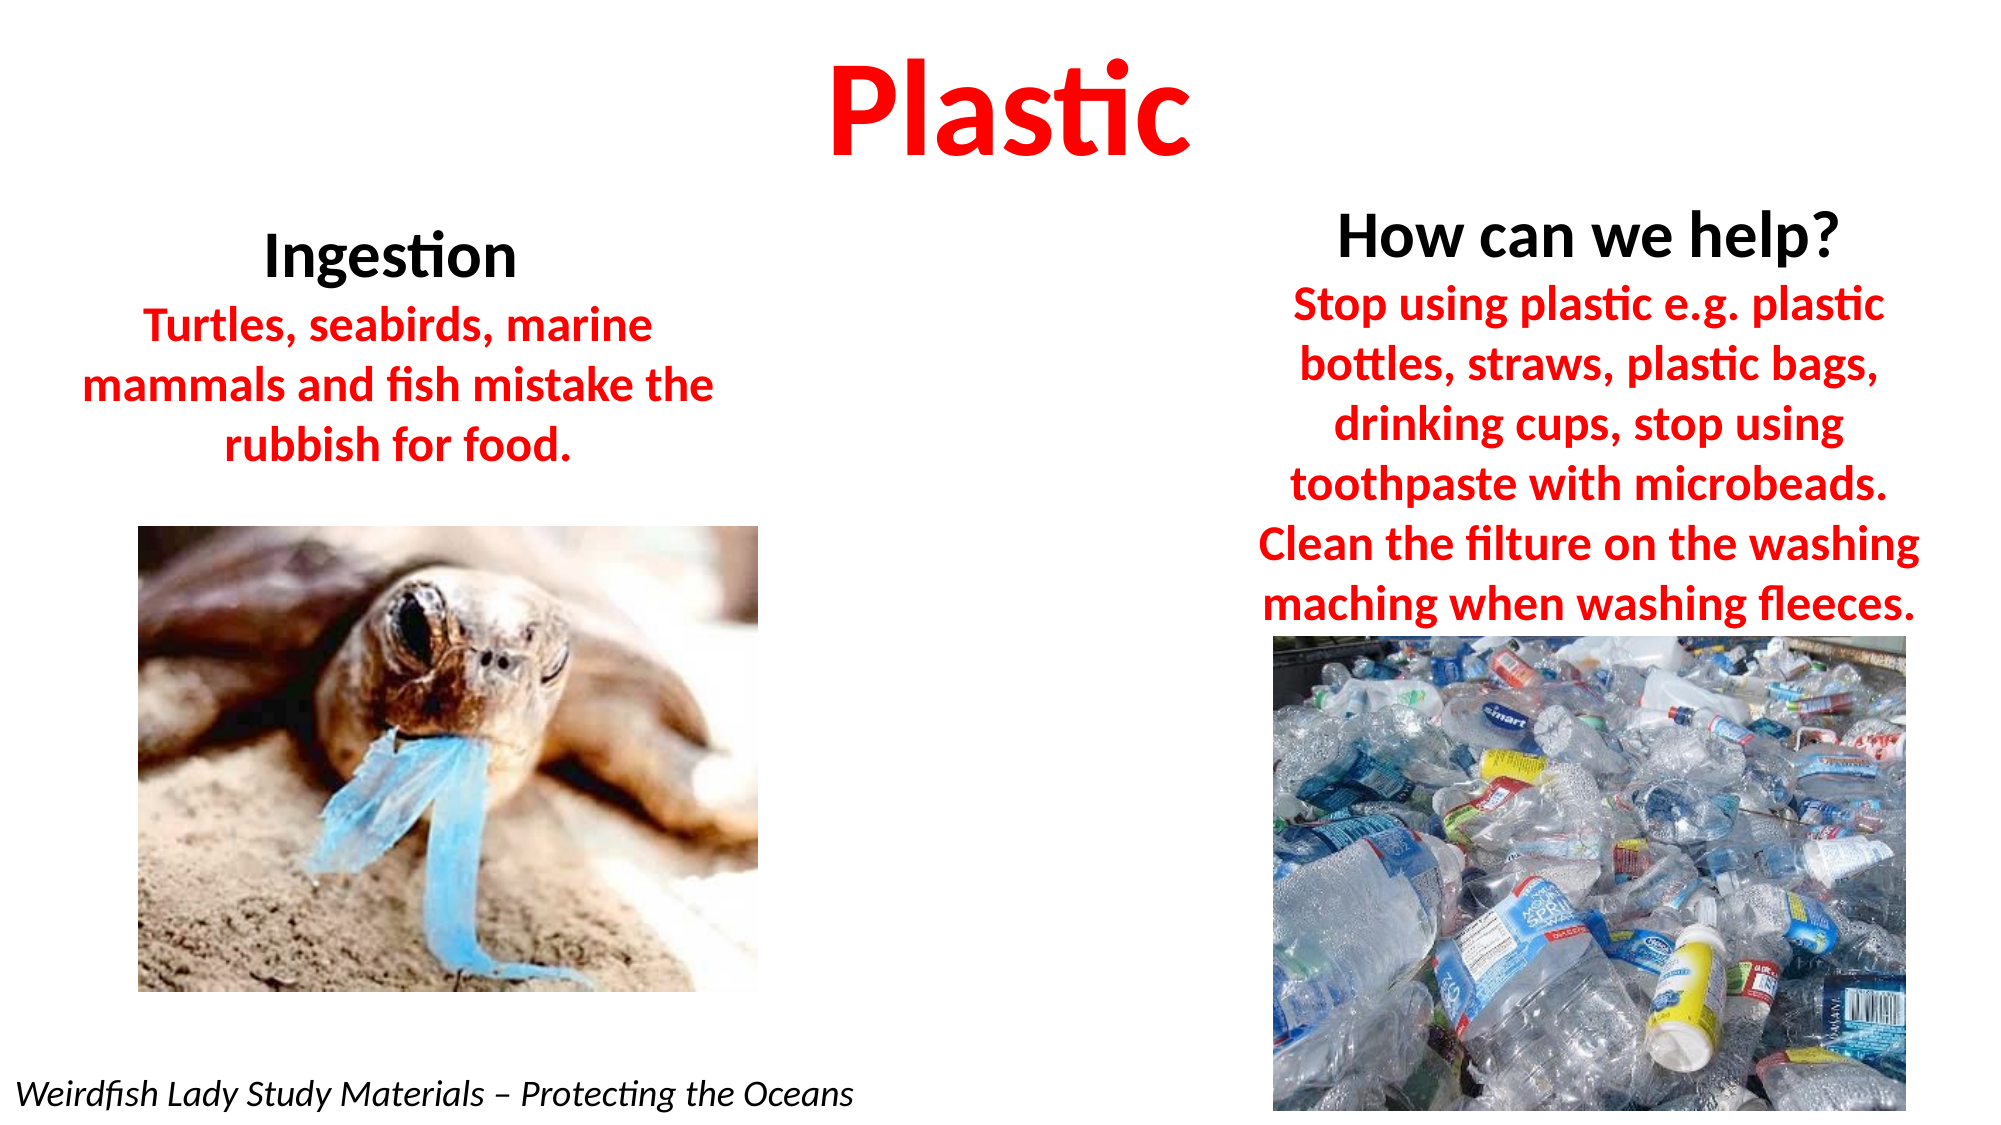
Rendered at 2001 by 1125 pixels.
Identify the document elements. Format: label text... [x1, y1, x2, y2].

text_box Ingestion Turtles, seabirds, marine mammals and fish mistake the rubbish for food. [35, 203, 761, 524]
picture [138, 526, 758, 992]
picture [1273, 636, 1906, 1111]
title Plastic [324, 0, 1675, 238]
text_box How can we help? Stop using plastic e.g. plastic bottles, straws, plastic bags, drinking cups, stop using toothpaste with microbeads. Clean the filture on the washing maching when washing fleeces. [1222, 183, 1957, 639]
text_box Weirdfish Lady Study Materials – Protecting the Oceans [0, 1061, 895, 1122]
